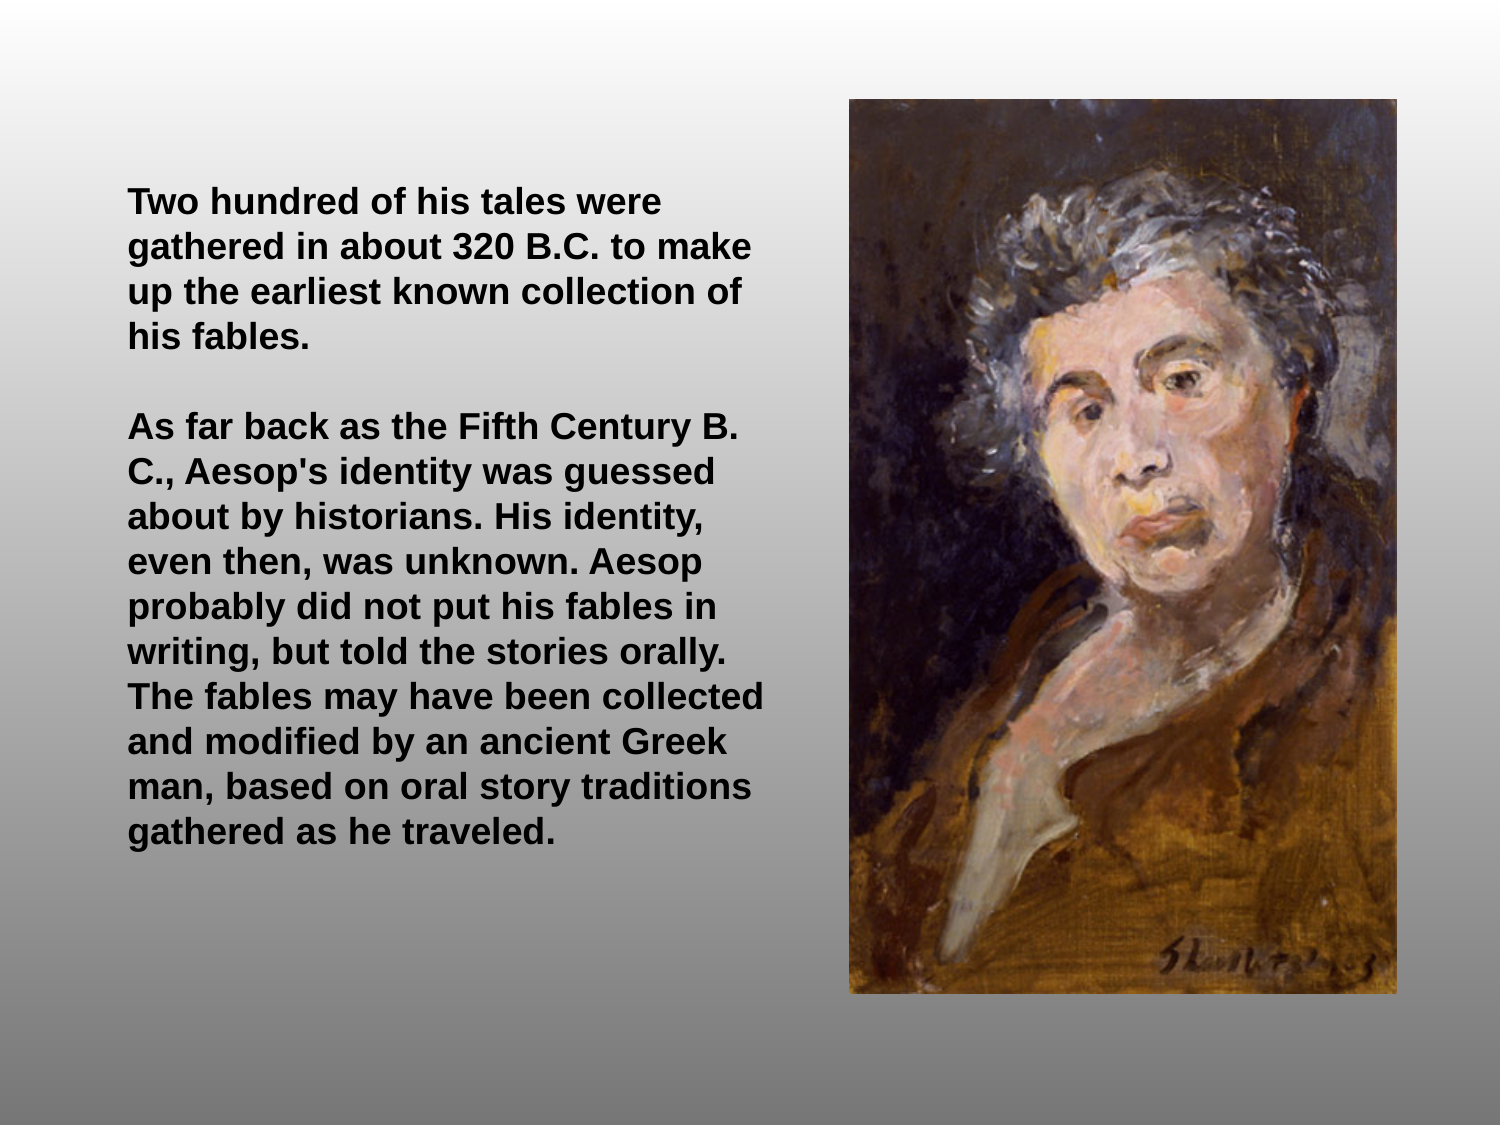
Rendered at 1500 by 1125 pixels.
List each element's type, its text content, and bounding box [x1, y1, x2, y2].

picture [849, 99, 1397, 994]
text_box Two hundred of his tales were gathered in about 320 B.C. to make up the earliest known collection of his fables. As far back as the Fifth Century B. C., Aesop's identity was guessed about by historians. His identity, even then, was unknown. Aesop probably did not put his fables in writing, but told the stories orally. The fables may have been collected and modified by an ancient Greek man, based on oral story traditions gathered as he traveled. [112, 124, 788, 860]
